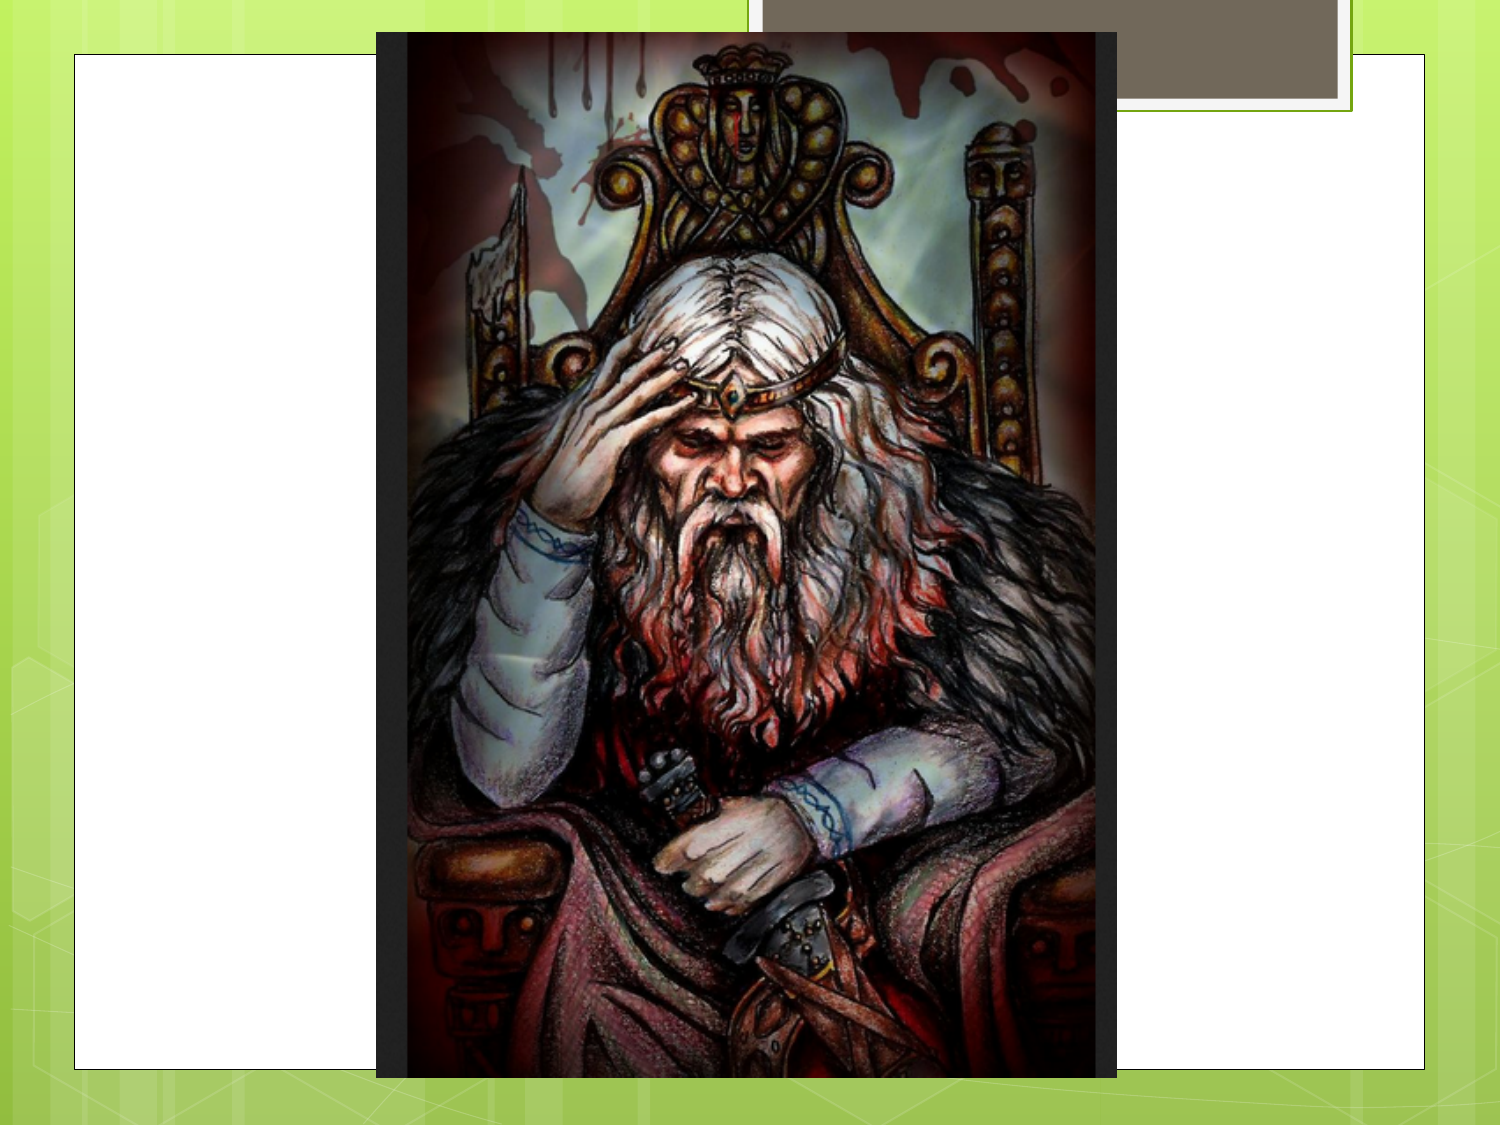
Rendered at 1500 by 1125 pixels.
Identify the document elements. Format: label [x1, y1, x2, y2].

picture [376, 31, 1117, 1078]
